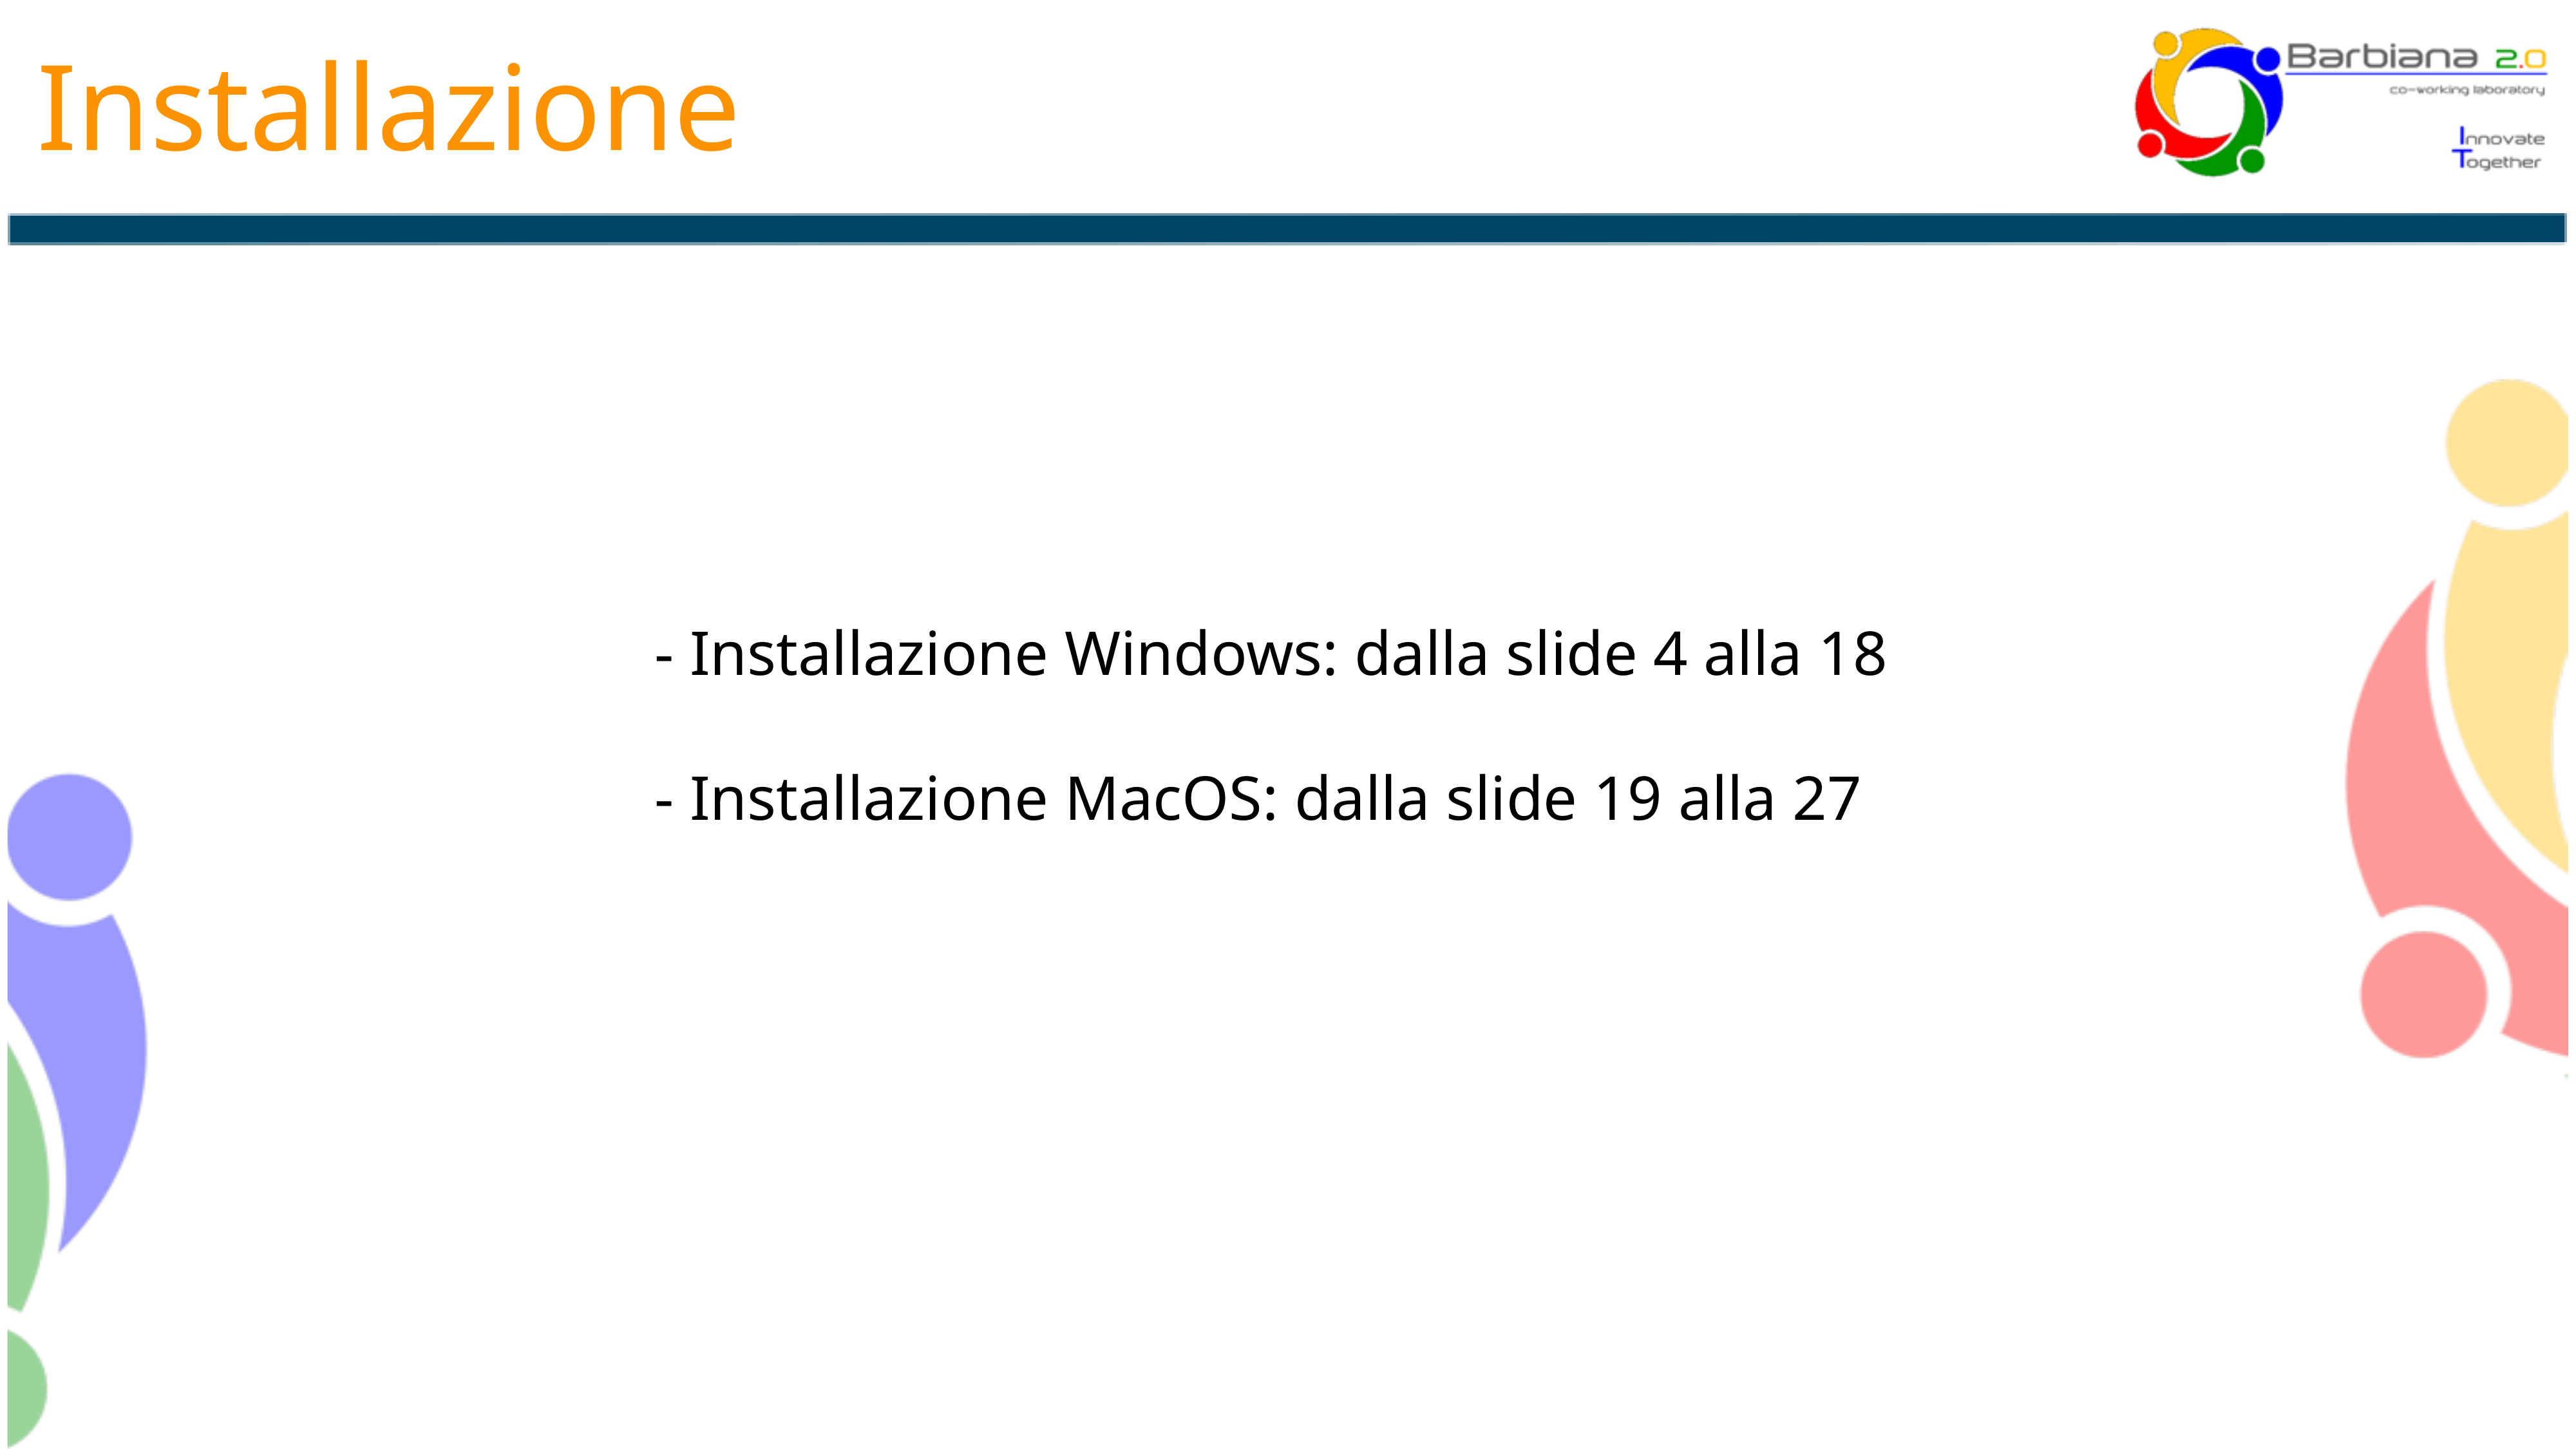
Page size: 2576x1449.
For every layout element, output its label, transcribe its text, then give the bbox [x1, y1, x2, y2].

text_box - Installazione Windows: dalla slide 4 alla 18 - Installazione MacOS: dalla slide 19 alla 27 [649, 609, 1927, 838]
picture [8, 213, 2576, 245]
title Installazione [31, 25, 2111, 180]
picture [7, 645, 158, 1449]
picture [2121, 364, 2568, 1238]
picture [2121, 9, 2568, 196]
